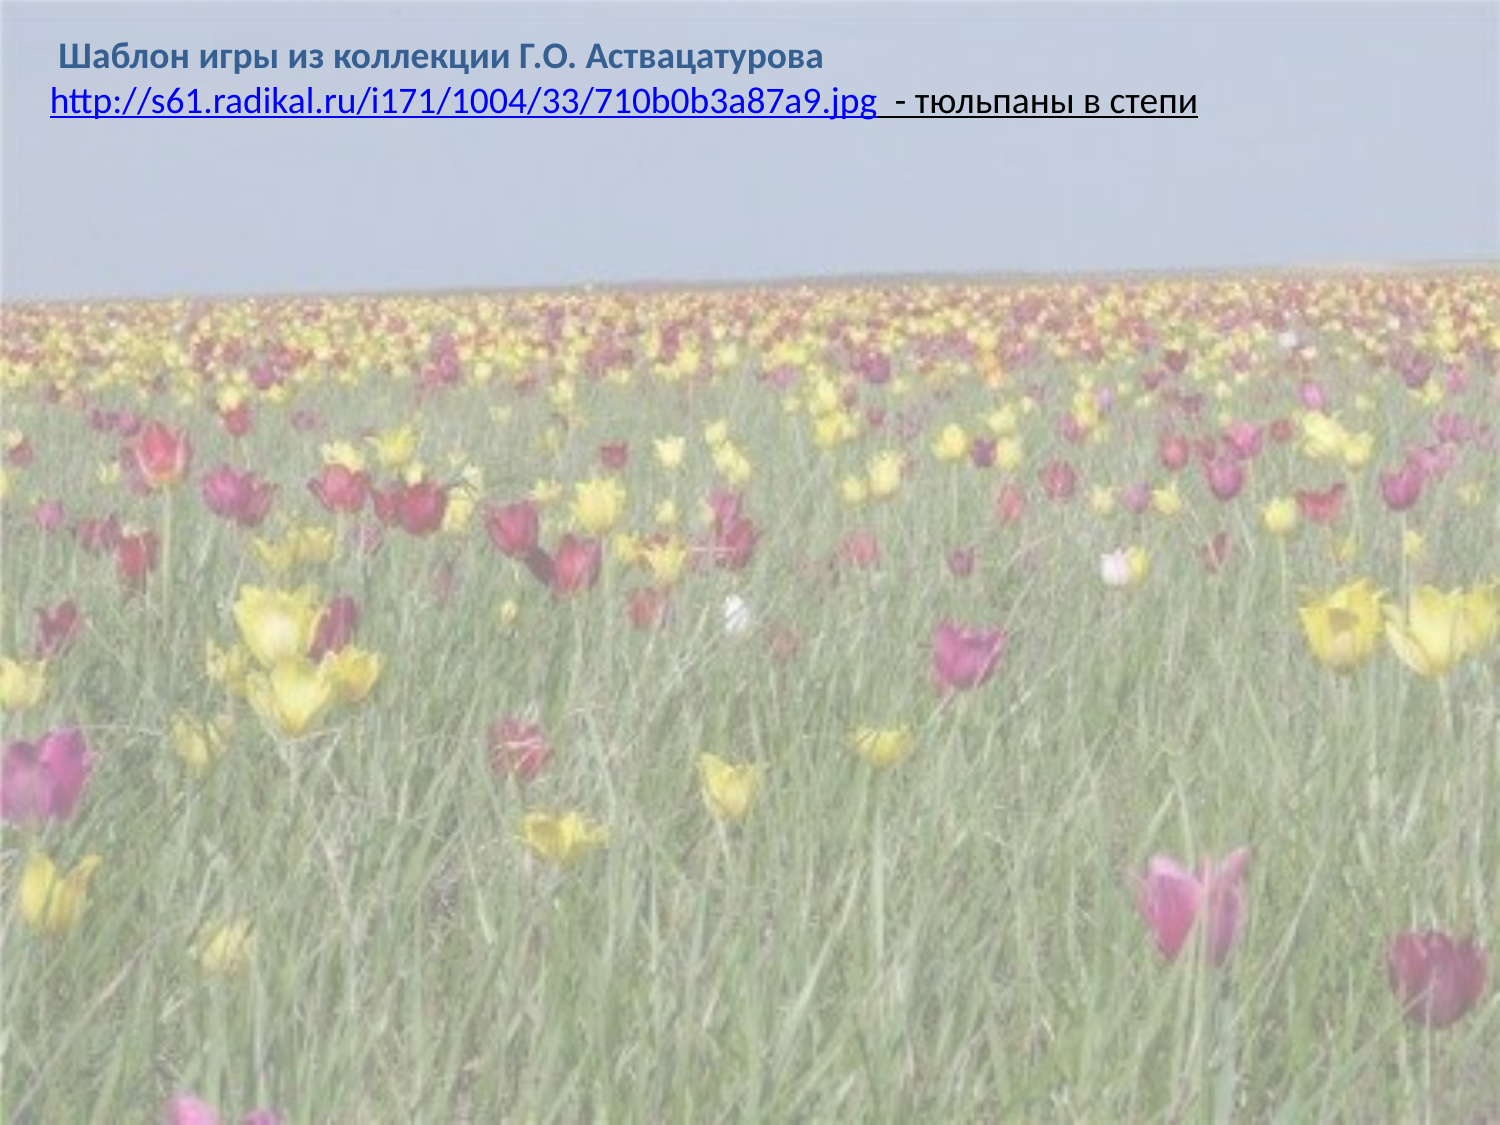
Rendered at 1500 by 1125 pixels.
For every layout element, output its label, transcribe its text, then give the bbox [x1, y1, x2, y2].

text_box Шаблон игры из коллекции Г.О. Аствацатурова http://s61.radikal.ru/i171/1004/33/710b0b3a87a9.jpg - тюльпаны в степи [35, 23, 1465, 264]
